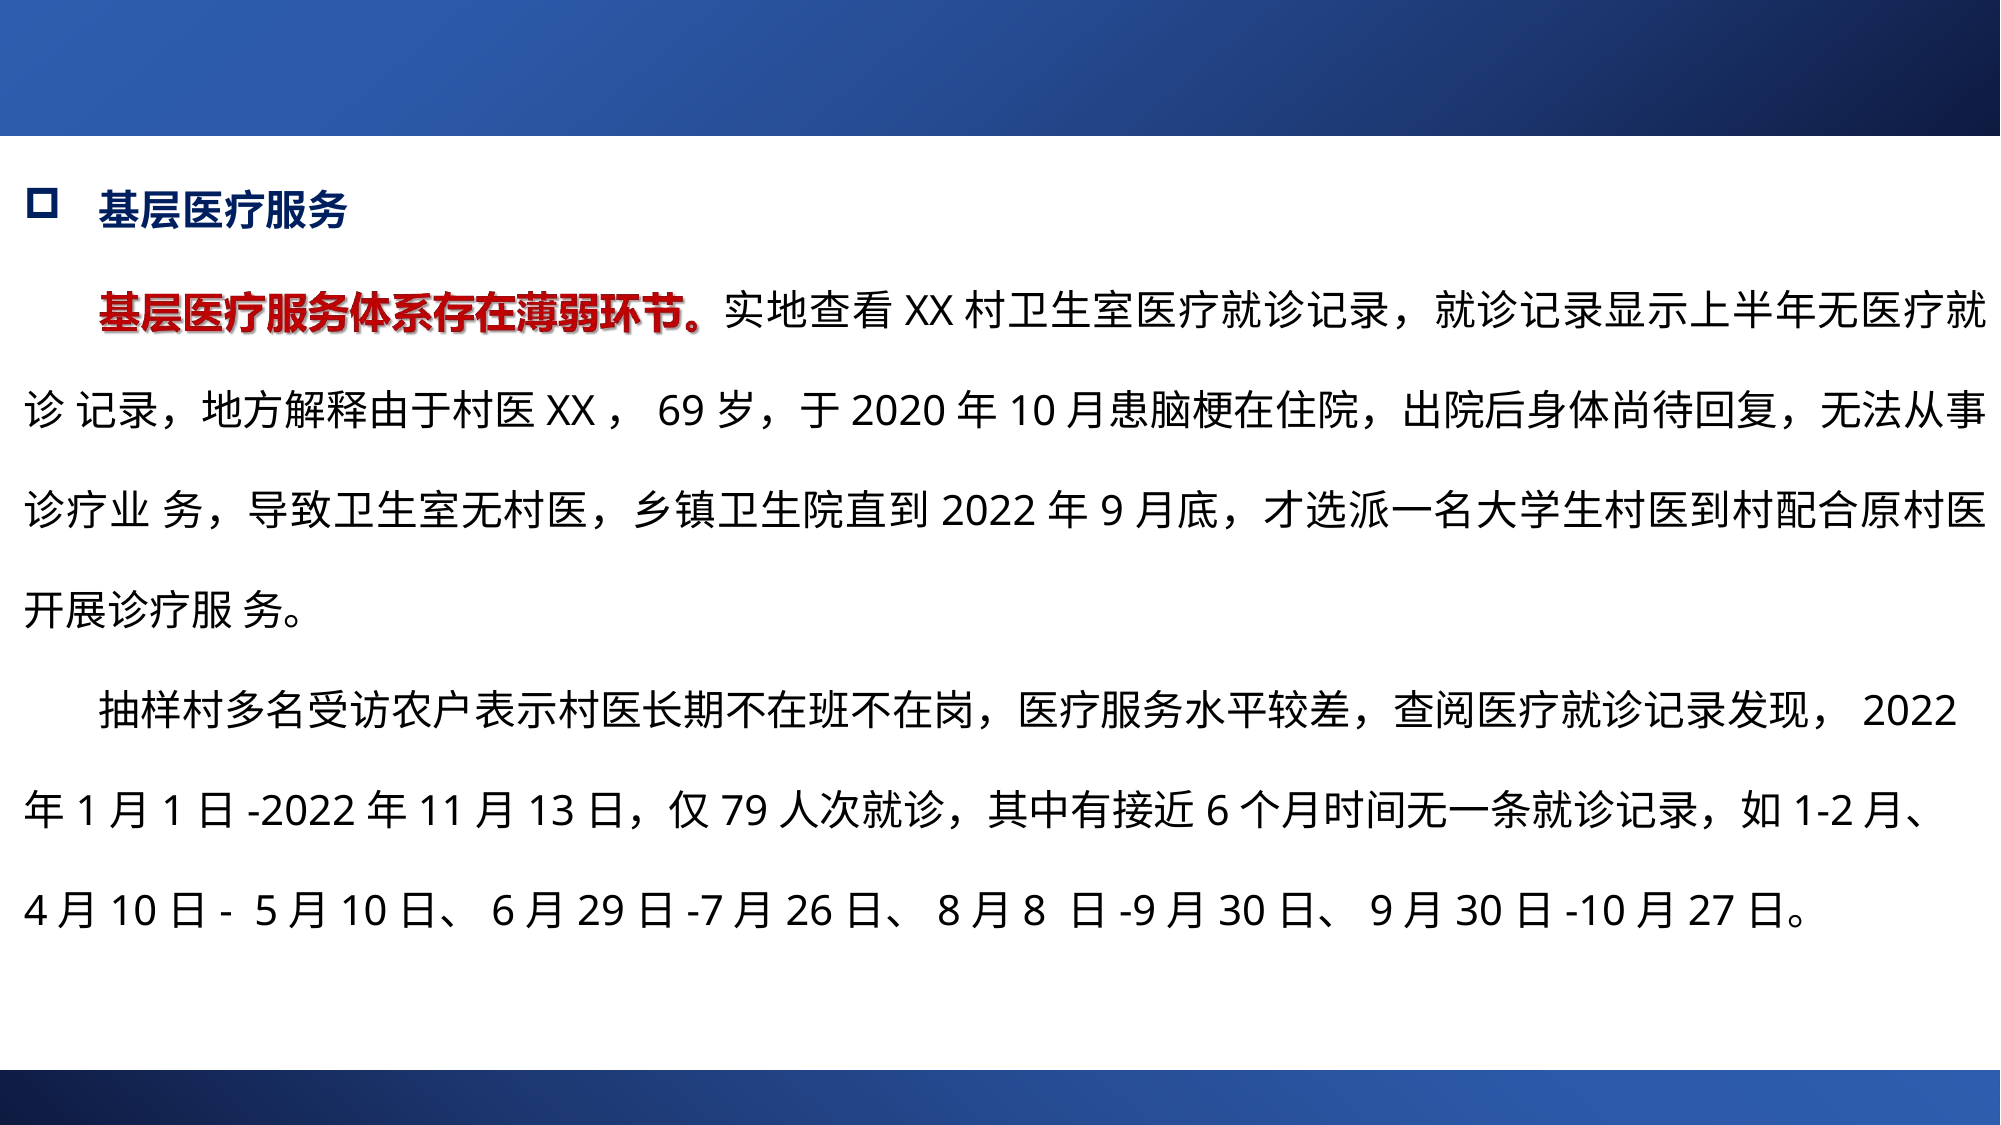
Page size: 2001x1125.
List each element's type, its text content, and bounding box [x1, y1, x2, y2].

text_box [0, 0, 2000, 136]
text_box [0, 1070, 2000, 1125]
text_box 基层医疗服务 实地查看XX村卫生室医疗就诊记录，就诊记录显示上半年无医疗就诊 记录，地方解释由于村医XX，69岁，于2020年10月患脑梗在住院，出院后身体尚待回复，无法从事诊疗业 务，导致卫生室无村医，乡镇卫生院直到2022年9月底，才选派一名大学生村医到村配合原村医开展诊疗服 务。 抽样村多名受访农户表示村医长期不在班不在岗，医疗服务水平较差，查阅医疗就诊记录发现，2022 年1月1日-2022年11月13日，仅79人次就诊，其中有接近6个月时间无一条就诊记录，如1-2月、4月10日- 5月10日、6月29日-7月26日、8月8 日-9月30日、9月30日-10月27日。 [21, 181, 1989, 935]
text_box [99, 291, 701, 337]
